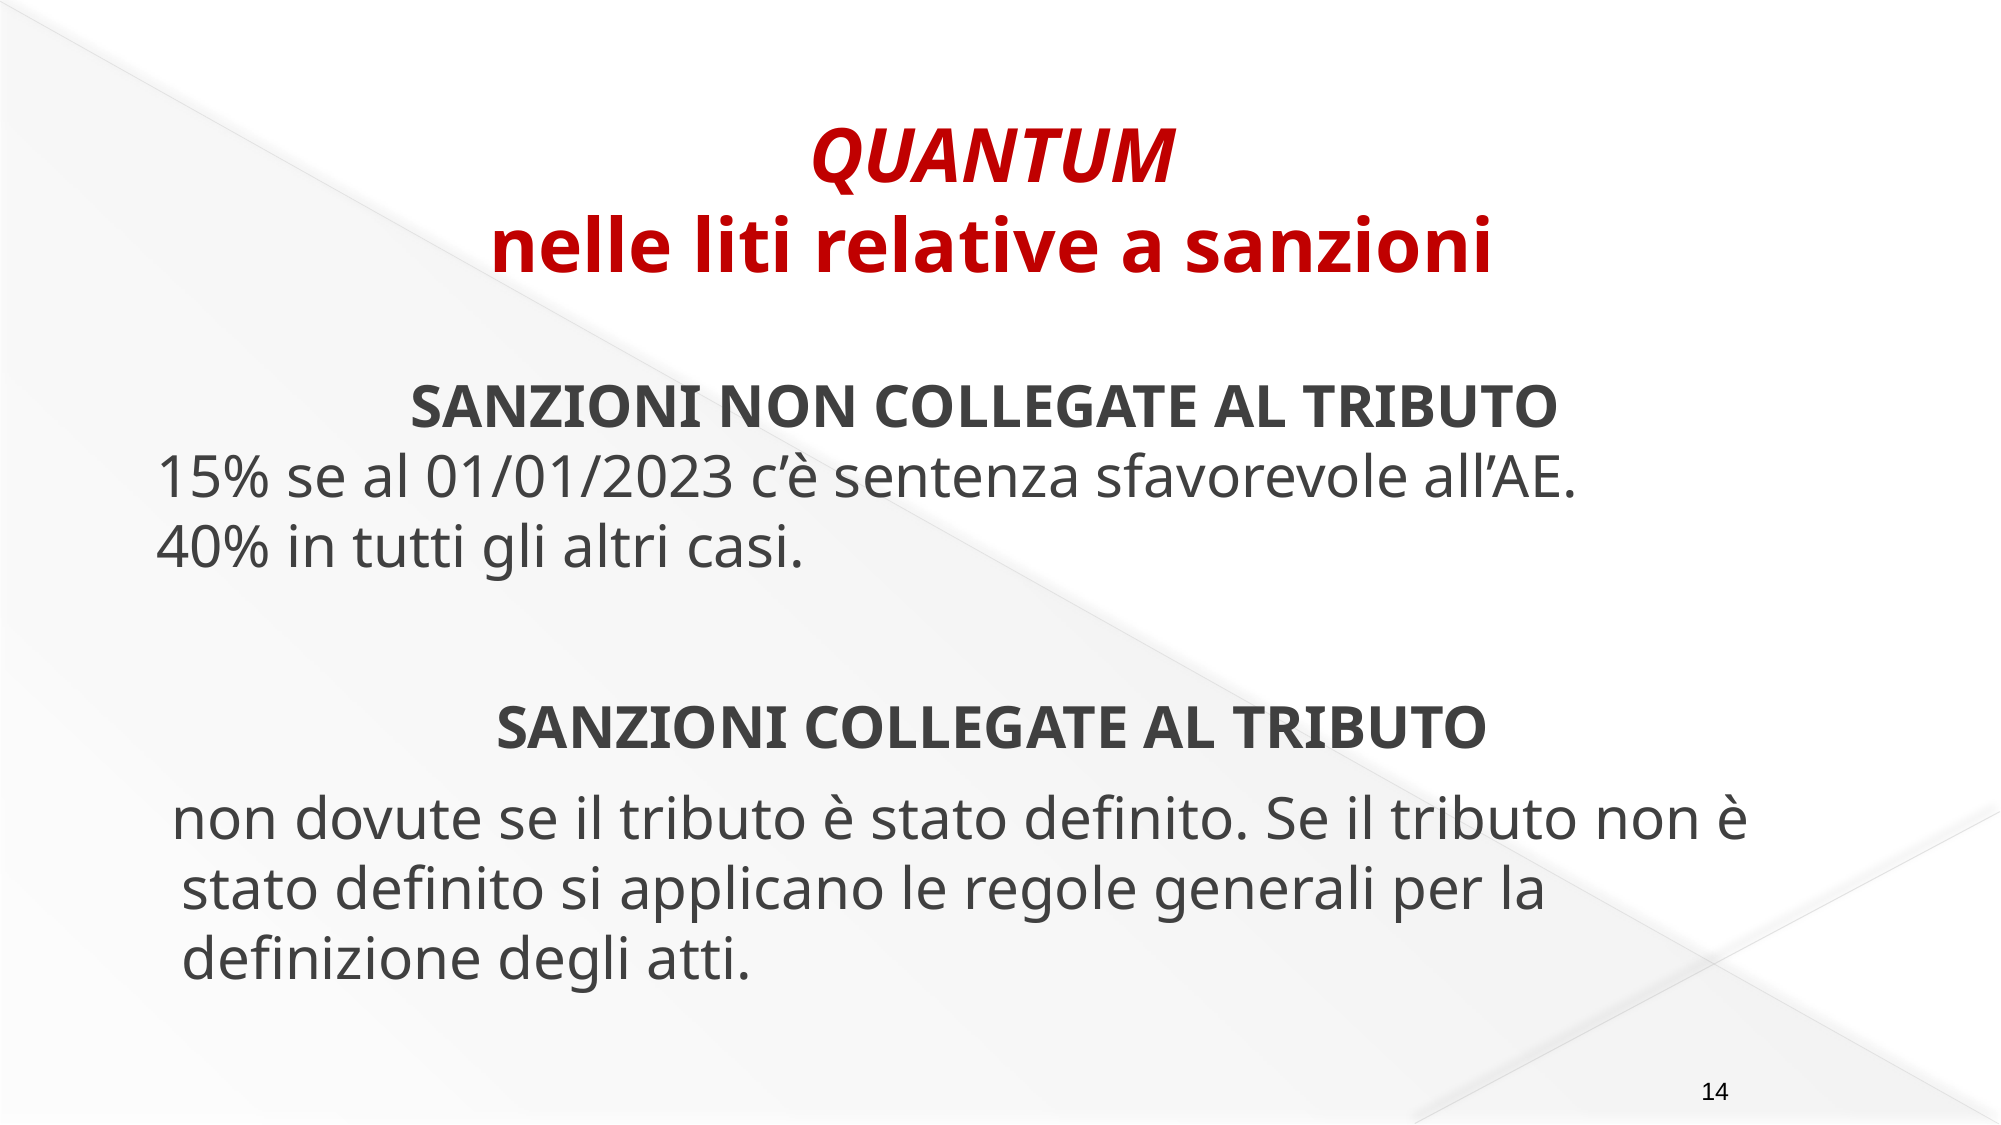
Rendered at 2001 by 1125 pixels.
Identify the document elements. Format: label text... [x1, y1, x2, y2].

slide_number 14 [1660, 1063, 1771, 1113]
text_box QUANTUM nelle liti relative a sanzioni [111, 99, 1875, 317]
text_box SANZIONI NON COLLEGATE AL TRIBUTO 15% se al 01/01/2023 c’è sentenza sfavorevole all’AE. 40% in tutti gli altri casi. SANZIONI COLLEGATE AL TRIBUTO non dovute se il tributo è stato definito. Se il tributo non è stato definito si applicano le regole generali per la definizione degli atti. [111, 361, 1875, 999]
